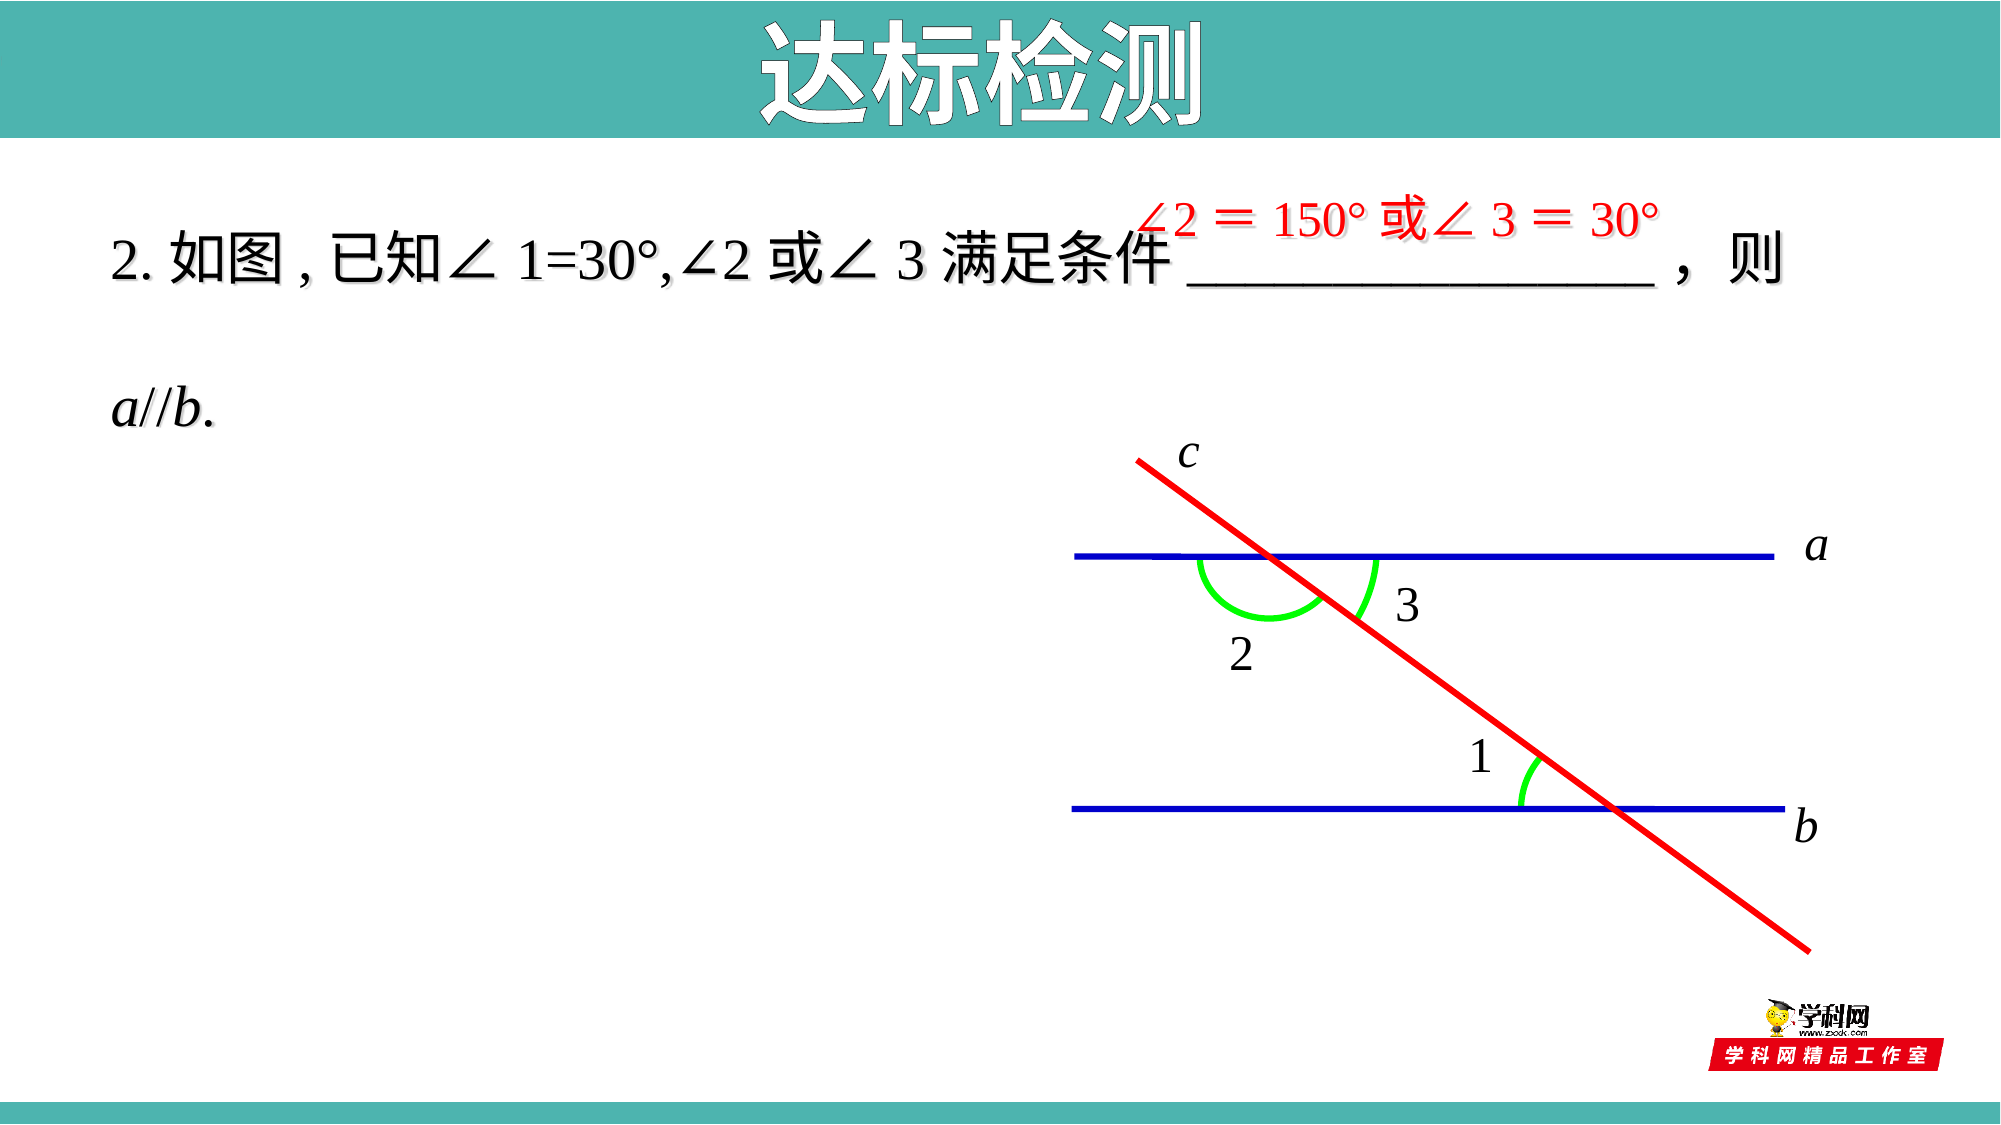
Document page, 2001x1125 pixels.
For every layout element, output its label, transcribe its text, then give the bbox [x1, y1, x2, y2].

text_box 2.如图,已知∠1=30°,∠2或∠3满足条件________________，则a//b. [95, 136, 1891, 446]
text_box 达标检测 [742, 0, 1223, 136]
text_box ∠2＝150°或∠3＝30° [1063, 178, 1728, 254]
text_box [979, 417, 1830, 953]
picture [0, 1, 2001, 1124]
